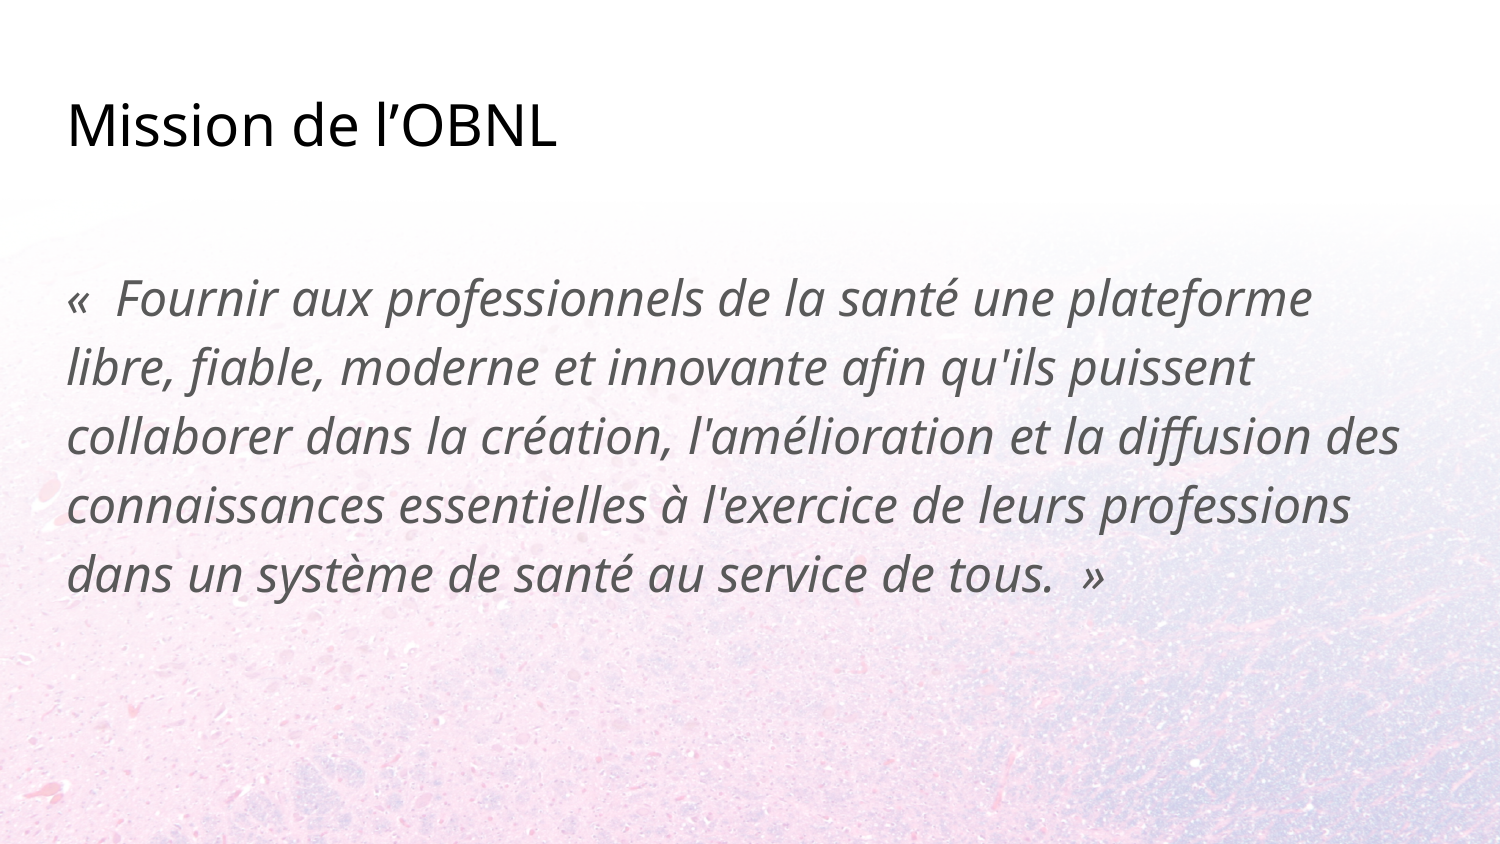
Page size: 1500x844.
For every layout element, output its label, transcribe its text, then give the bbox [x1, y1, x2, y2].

picture [0, 0, 1500, 844]
title Mission de l’OBNL [51, 72, 1449, 149]
list « Fournir aux professionnels de la santé une plateforme libre, fiable, moderne et innovante afin qu'ils puissent collaborer dans la création, l'amélioration et la diffusion des connaissances essentielles à l'exercice de leurs professions dans un système de santé au service de tous. » [51, 149, 1449, 710]
